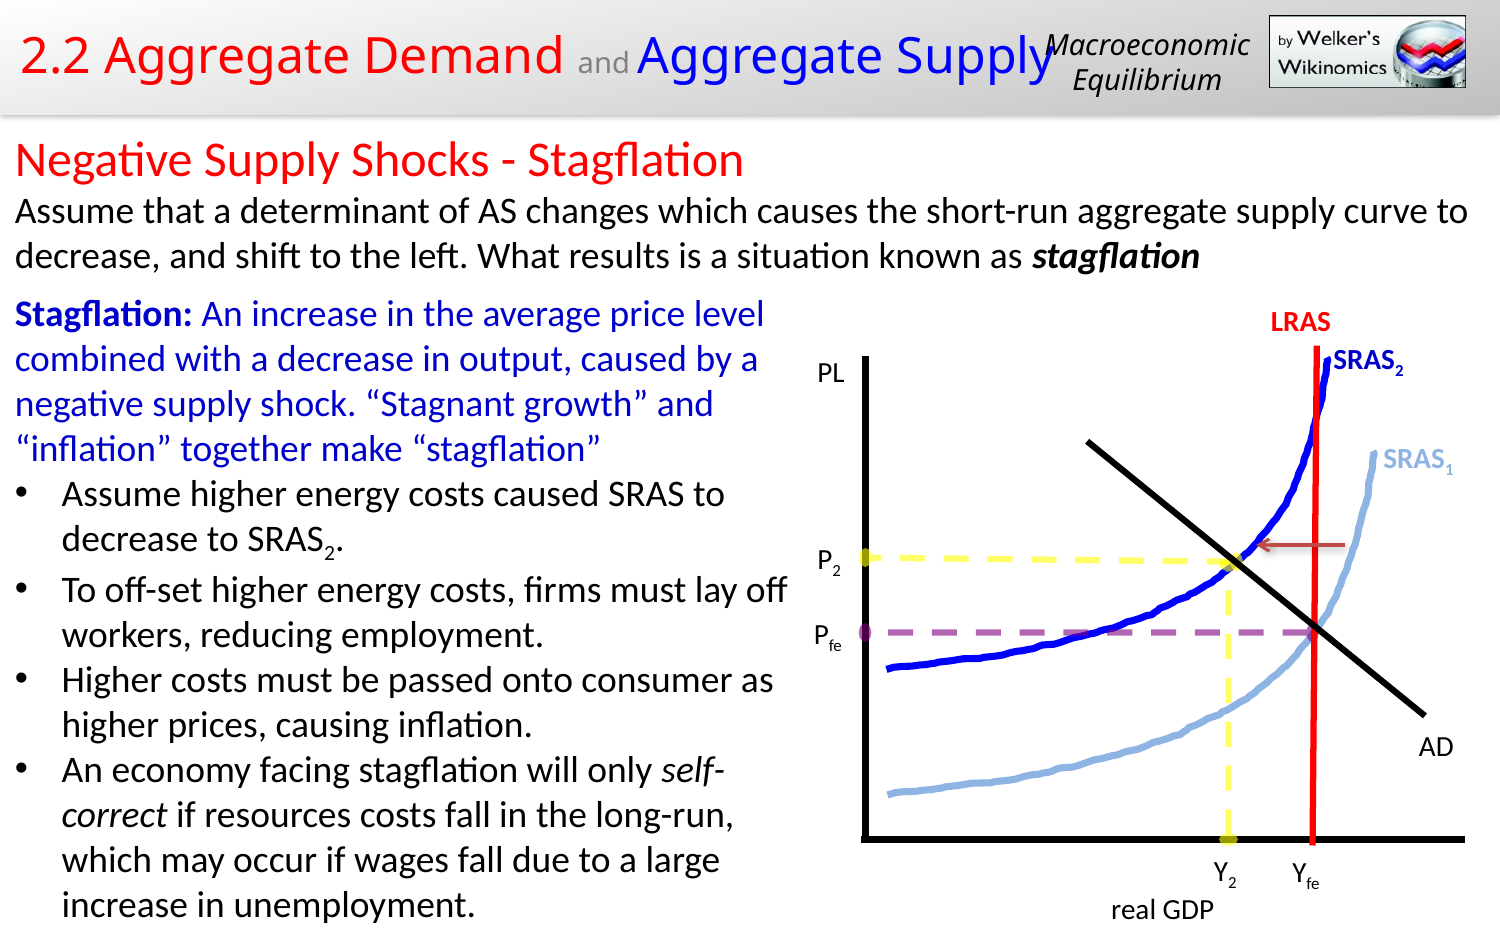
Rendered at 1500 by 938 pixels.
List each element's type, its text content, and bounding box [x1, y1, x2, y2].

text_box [0, 0, 1500, 115]
text_box Stagflation: An increase in the average price level combined with a decrease in output, caused by a negative supply shock. “Stagnant growth” and “inflation” together make “stagflation” Assume higher energy costs caused SRAS to decrease to SRAS2. To off-set higher energy costs, firms must lay off workers, reducing employment. Higher costs must be passed onto consumer as higher prices, causing inflation. An economy facing stagflation will only self-correct if resources costs fall in the long-run, which may occur if wages fall due to a large increase in unemployment. [0, 281, 810, 933]
text_box Negative Supply Shocks - Stagflation Assume that a determinant of AS changes which causes the short-run aggregate supply curve to decrease, and shift to the left. What results is a situation known as stagflation [0, 123, 1500, 284]
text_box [798, 294, 1500, 934]
